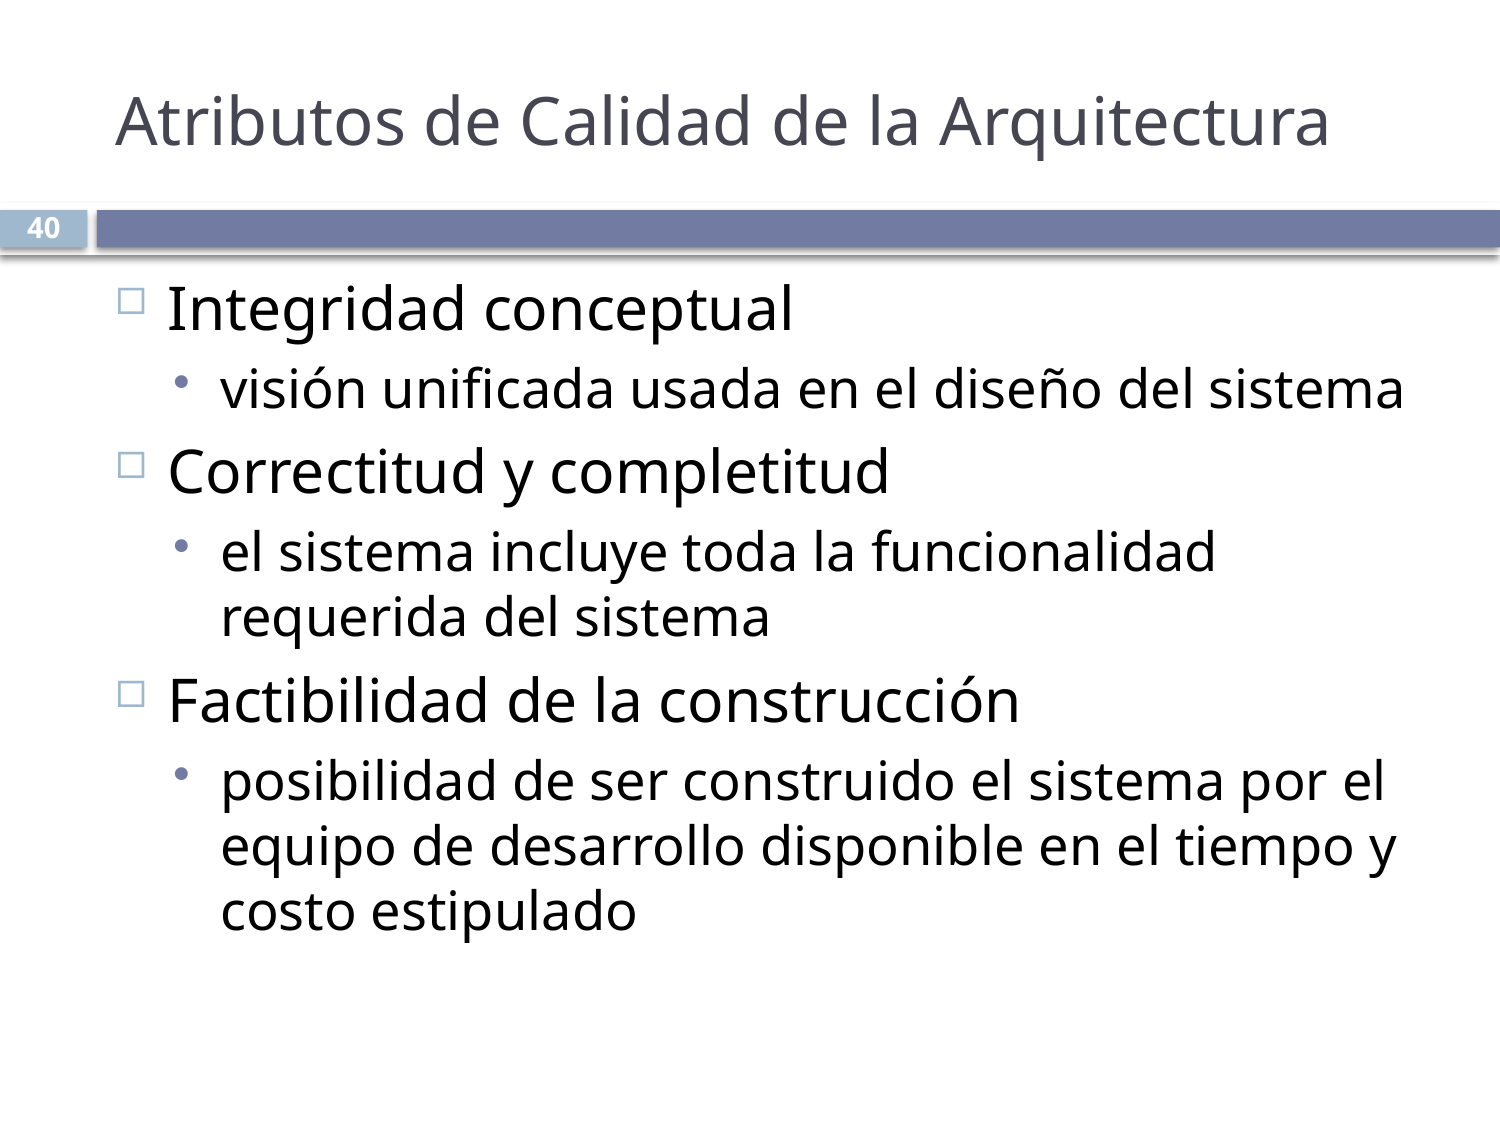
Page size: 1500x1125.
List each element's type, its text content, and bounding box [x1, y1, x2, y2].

slide_number 40 [0, 208, 88, 249]
list Integridad conceptual visión unificada usada en el diseño del sistema Correctitud y completitud el sistema incluye toda la funcionalidad requerida del sistema Factibilidad de la construcción posibilidad de ser construido el sistema por el equipo de desarrollo disponible en el tiempo y costo estipulado [100, 262, 1438, 1005]
title Atributos de Calidad de la Arquitectura [100, 37, 1438, 200]
